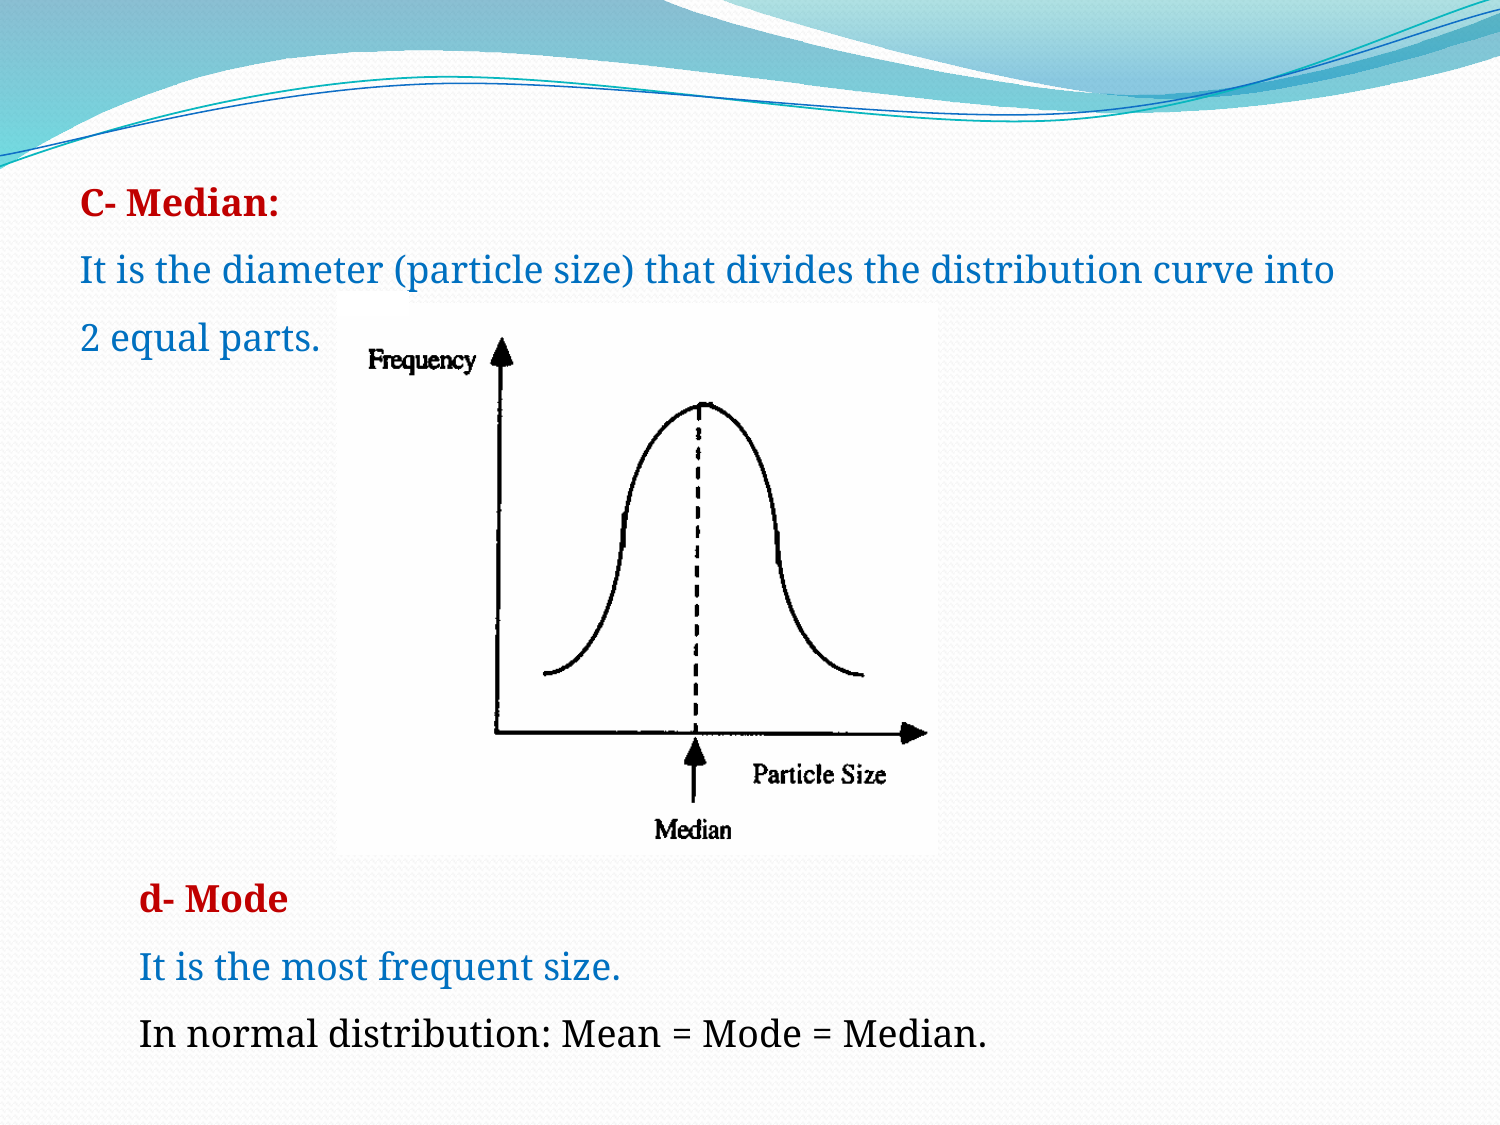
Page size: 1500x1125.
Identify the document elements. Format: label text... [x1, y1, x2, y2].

text_box d- Mode It is the most frequent size. In normal distribution: Mean = Mode = Median. [123, 845, 1140, 1063]
text_box C- Median: It is the diameter (particle size) that divides the distribution curve into 2 equal parts. [64, 148, 1359, 434]
picture [336, 290, 940, 857]
